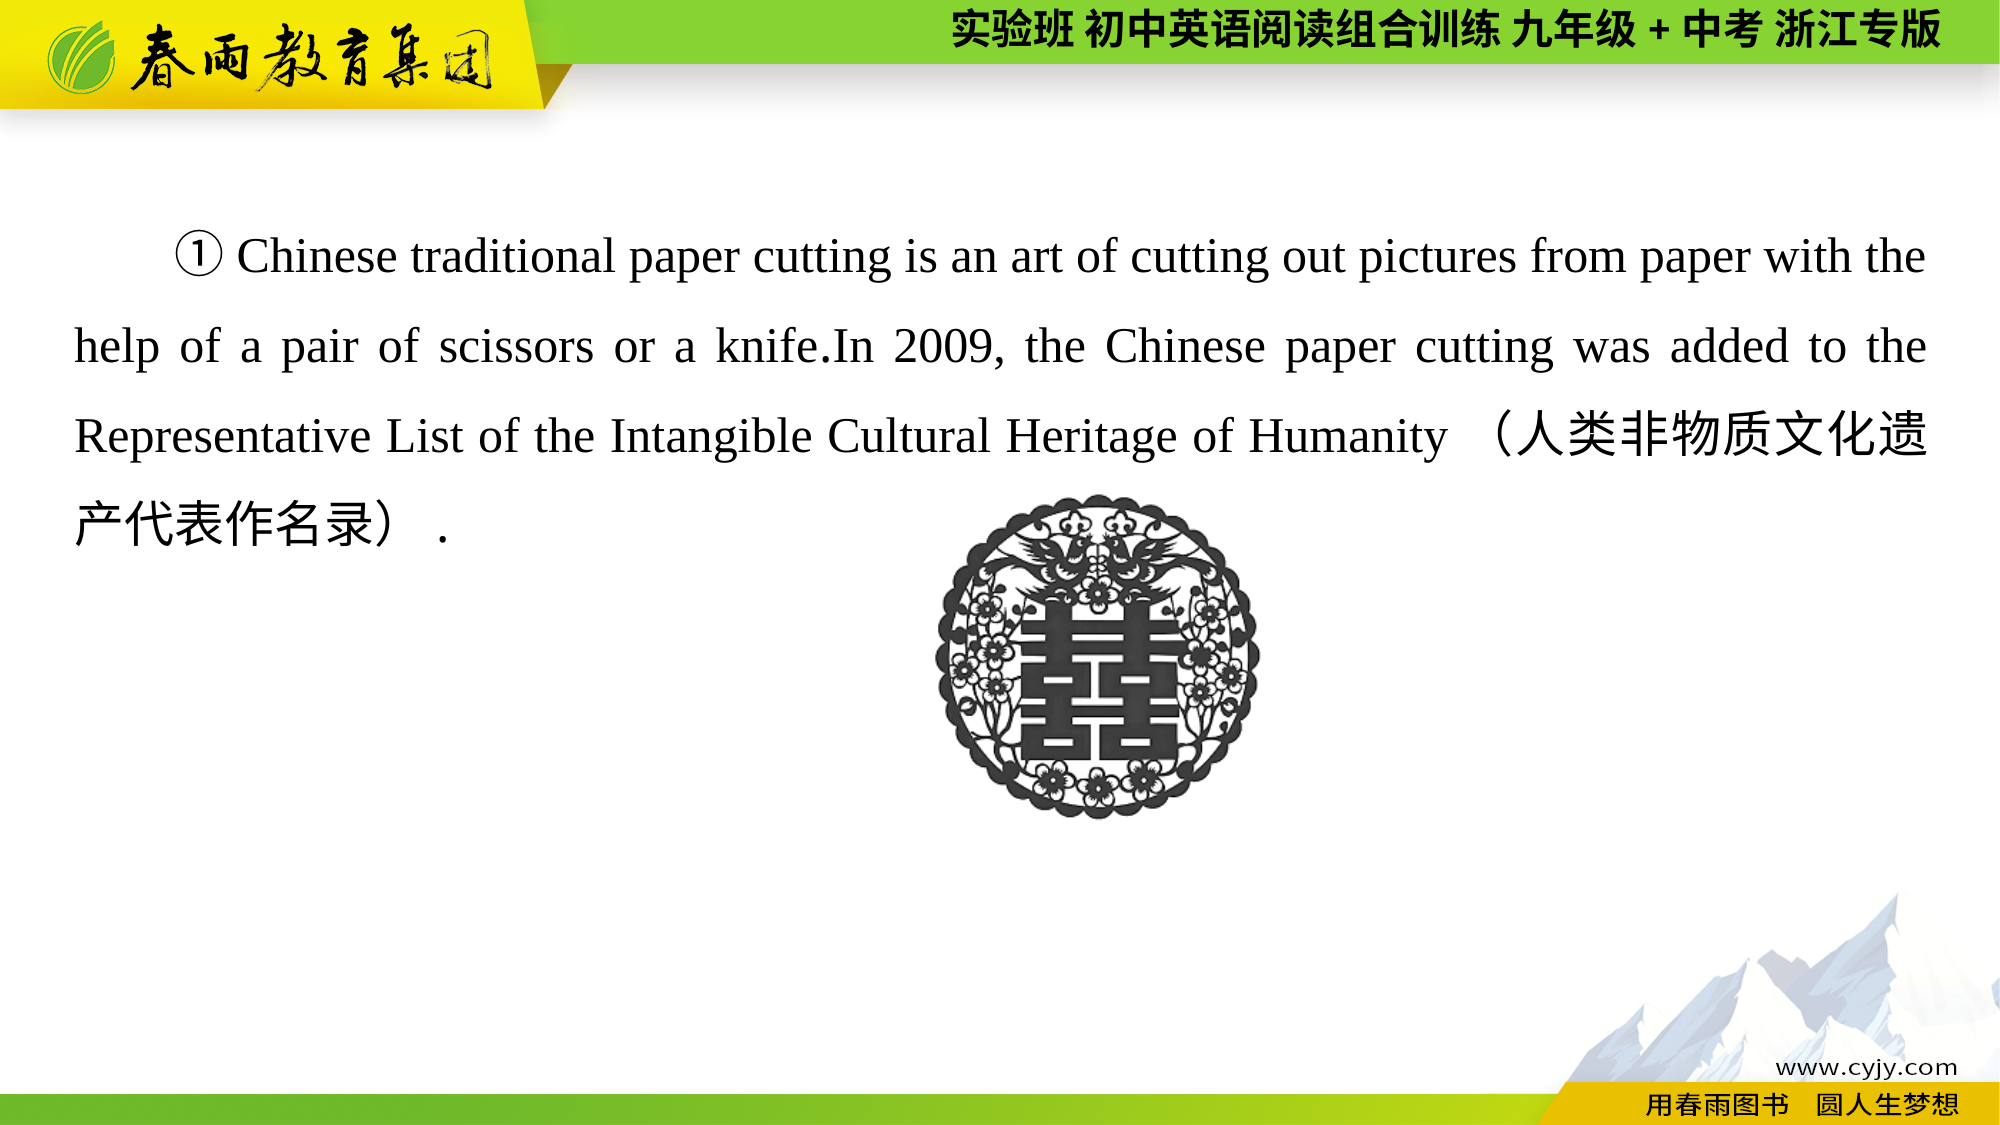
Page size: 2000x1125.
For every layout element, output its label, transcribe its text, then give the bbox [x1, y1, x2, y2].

list ①Chinese traditional paper cutting is an art of cutting out pictures from paper with the help of a pair of scissors or a knife.In 2009, the Chinese paper cutting was added to the Representative List of the Intangible Cultural Heritage of Humanity（人类非物质文化遗产代表作名录）. [59, 184, 1944, 552]
picture [0, 0, 2000, 1125]
